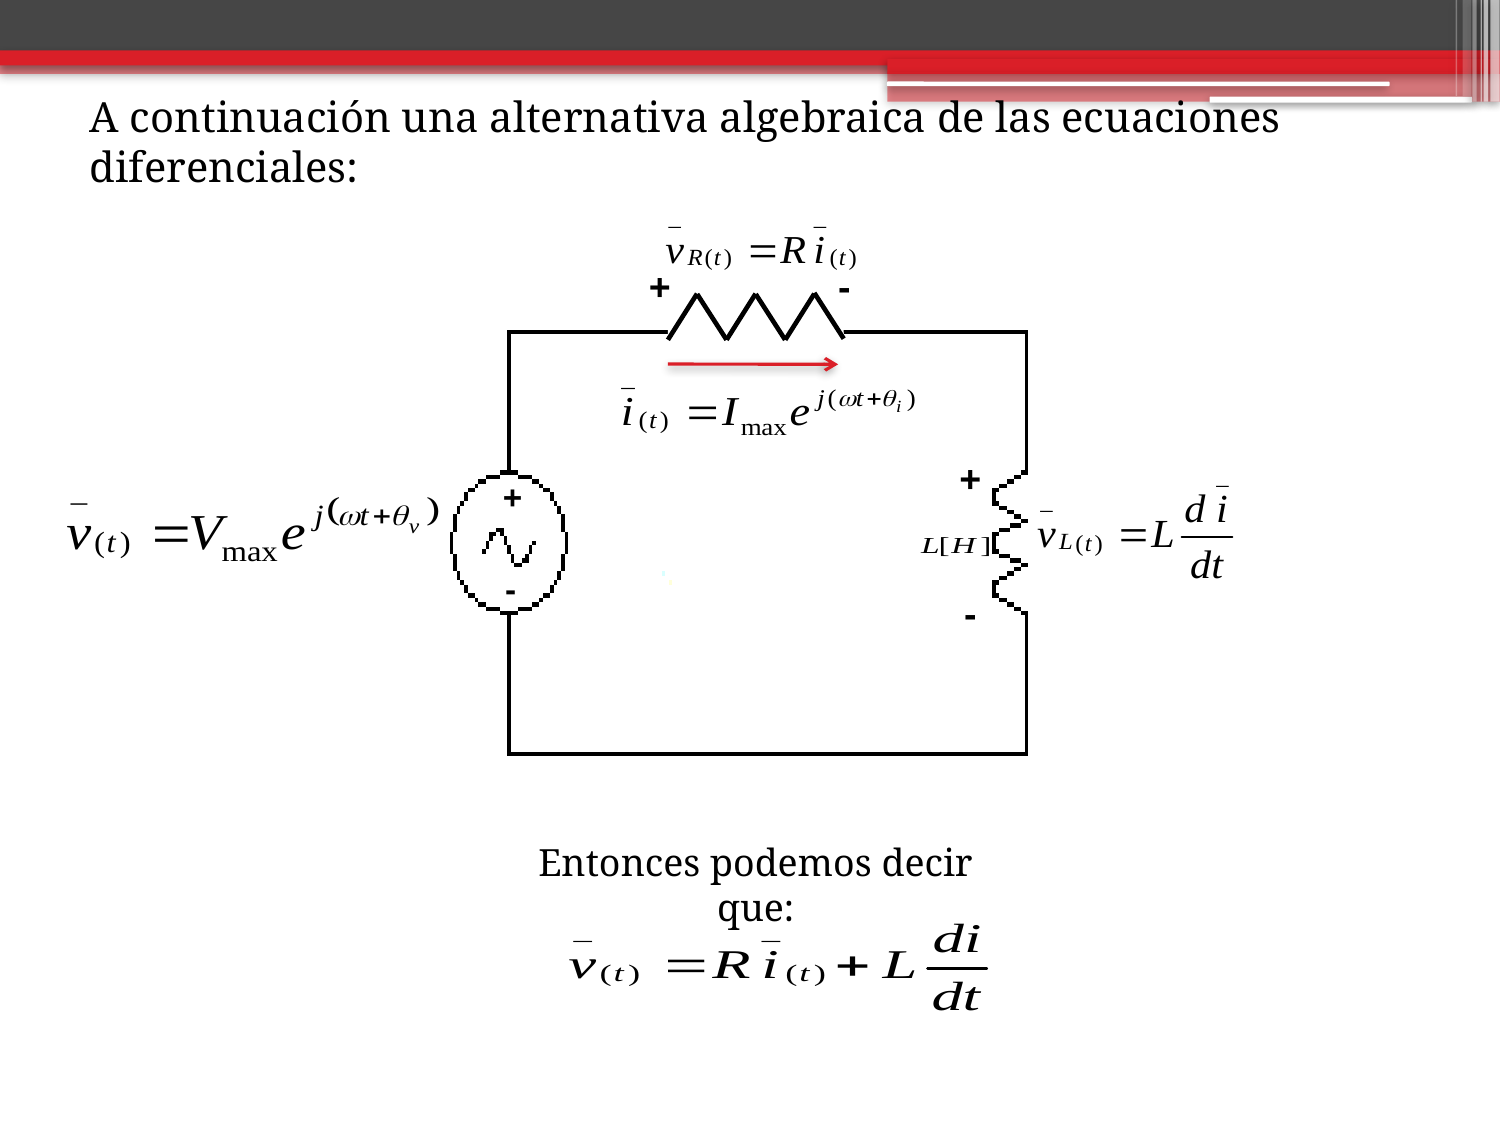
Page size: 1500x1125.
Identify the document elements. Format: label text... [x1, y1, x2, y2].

text_box + - [621, 255, 879, 301]
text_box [58, 304, 1243, 774]
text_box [659, 199, 864, 280]
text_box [559, 913, 999, 1020]
title A continuación una alternativa algebraica de las ecuaciones diferenciales: [75, 117, 1425, 164]
text_box Entonces podemos decir que: [480, 831, 1032, 937]
